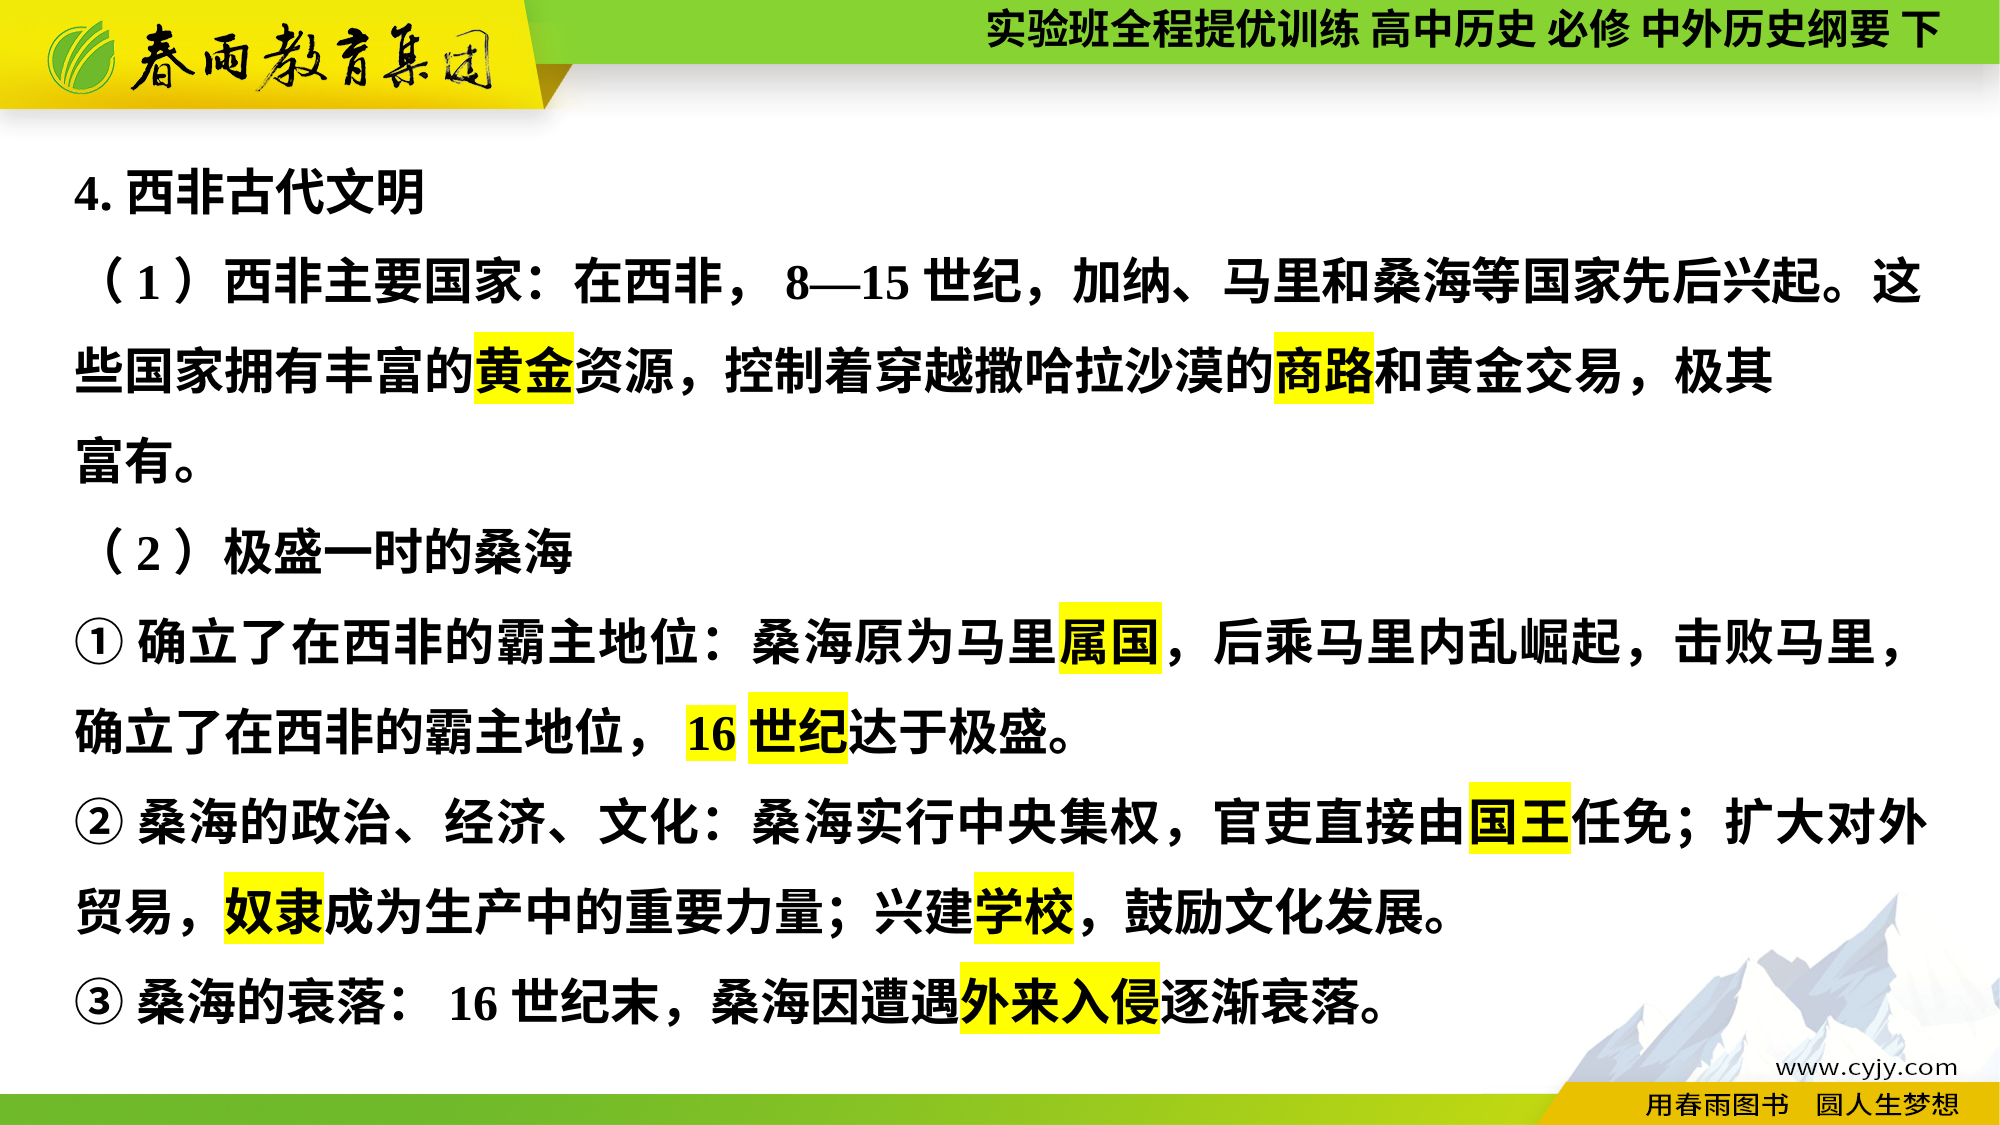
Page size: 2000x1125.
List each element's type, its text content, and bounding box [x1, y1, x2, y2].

picture [0, 0, 2000, 1125]
list 4.西非古代文明 （1）西非主要国家：在西非，8—15世纪，加纳、马里和桑海等国家先后兴起。这些国家拥有丰富的黄金资源，控制着穿越撒哈拉沙漠的商路和黄金交易，极其 富有。 （2）极盛一时的桑海 ①确立了在西非的霸主地位：桑海原为马里属国，后乘马里内乱崛起，击败马里，确立了在西非的霸主地位，16世纪达于极盛。 ②桑海的政治、经济、文化：桑海实行中央集权，官吏直接由国王任免；扩大对外贸易，奴隶成为生产中的重要力量；兴建学校，鼓励文化发展。 ③桑海的衰落：16世纪末，桑海因遭遇外来入侵逐渐衰落。 [59, 122, 1944, 1047]
